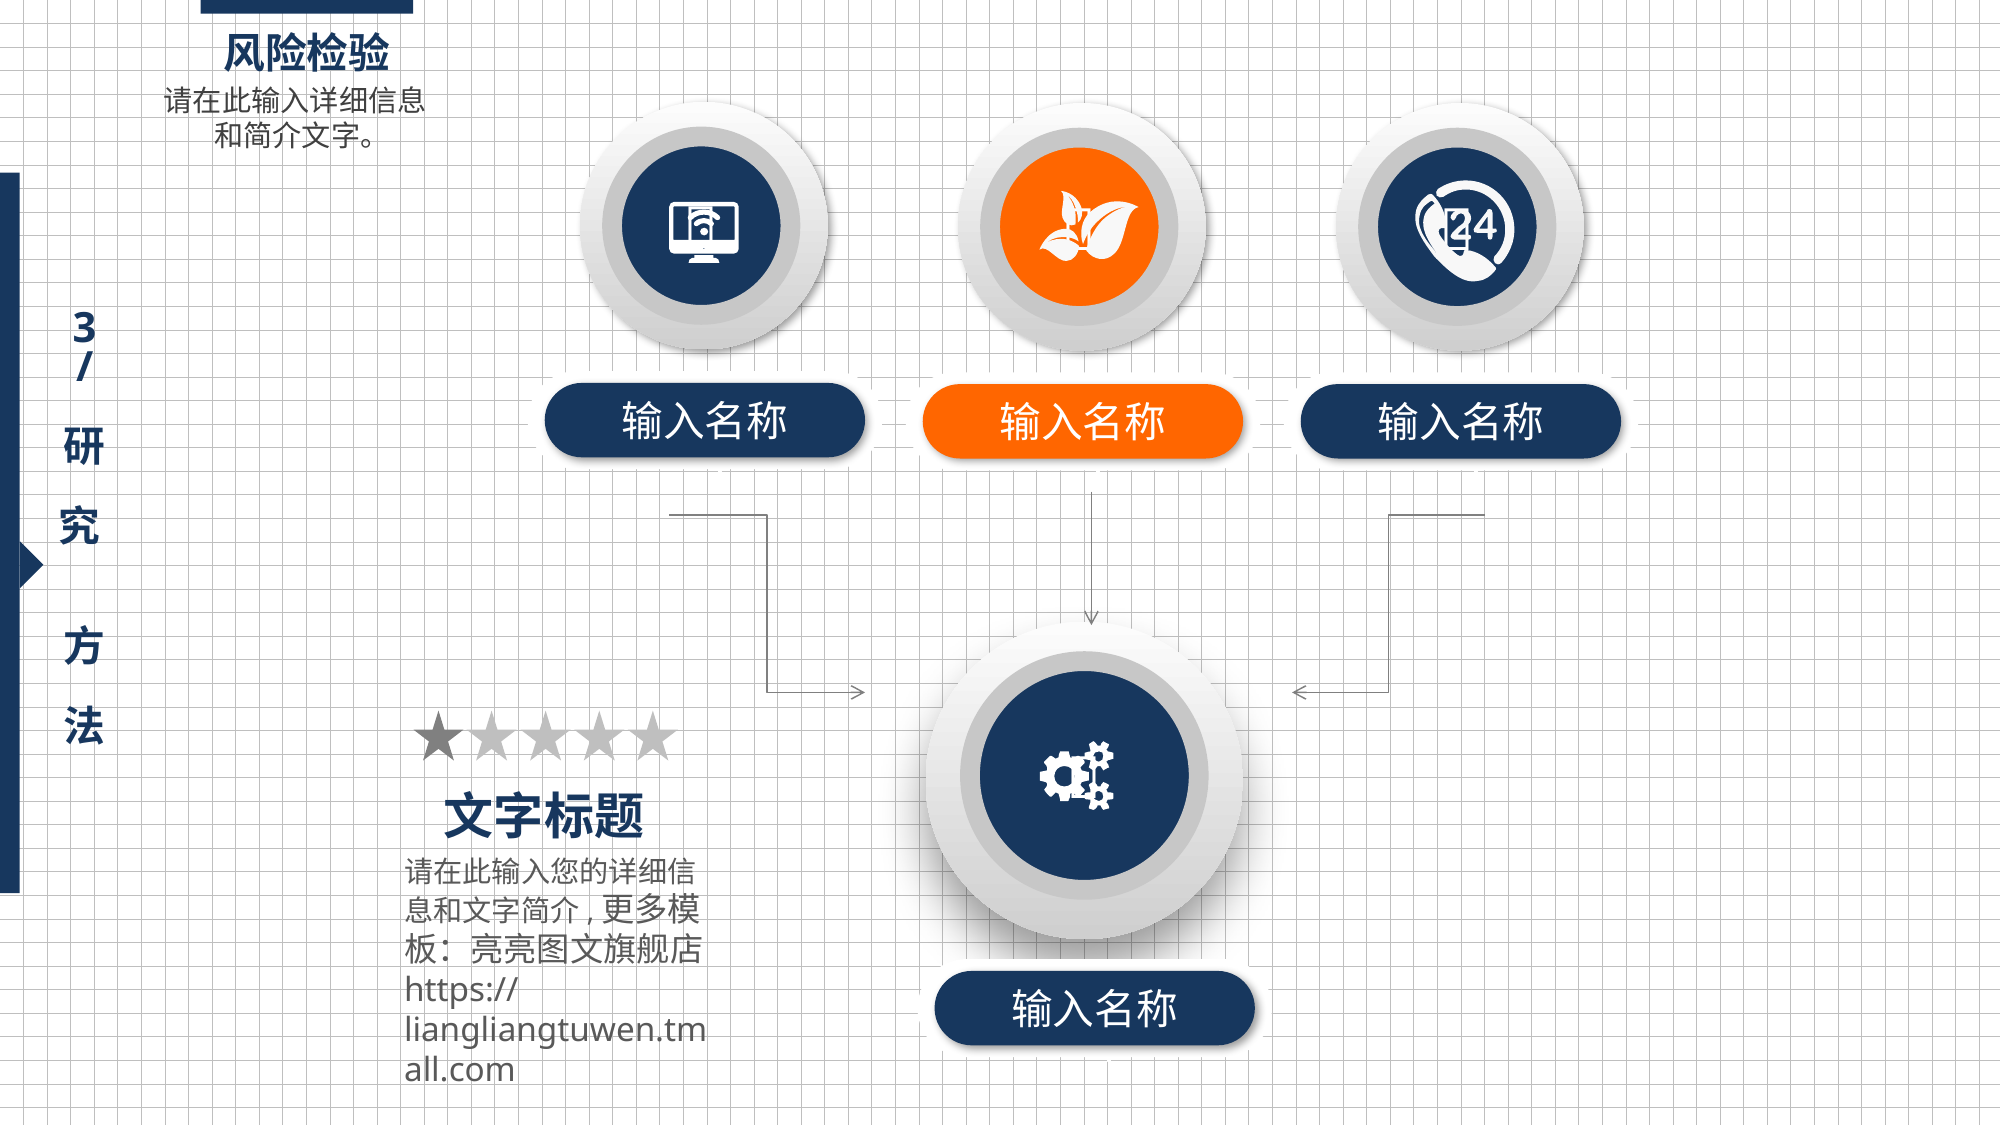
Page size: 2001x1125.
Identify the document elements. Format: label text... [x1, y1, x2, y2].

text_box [925, 621, 1244, 940]
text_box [1291, 514, 1485, 693]
text_box 1节 [915, 957, 1275, 1060]
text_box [1412, 180, 1515, 283]
text_box [1333, 100, 1586, 353]
text_box 请在此输入您的详细信息和文字简介,更多模板：亮亮图文旗舰店https://liangliangtuwen.tmall.com [389, 846, 741, 1096]
text_box [625, 708, 680, 763]
text_box 输入名称 [920, 381, 1246, 461]
text_box 文字标题 [374, 776, 714, 852]
text_box 输入名称 [542, 380, 868, 460]
text_box [464, 708, 518, 763]
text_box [0, 172, 44, 894]
text_box [572, 708, 626, 763]
text_box 输入名称 [1298, 381, 1624, 461]
text_box [518, 708, 572, 763]
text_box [668, 514, 866, 693]
text_box [199, 0, 415, 16]
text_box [1039, 190, 1139, 263]
text_box  [609, 134, 793, 317]
text_box 风险检验 [114, 28, 500, 84]
text_box 输入名称 [932, 968, 1257, 1048]
text_box 请在此输入详细信息 和简介文字。 [134, 75, 470, 160]
text_box 1节 [903, 370, 1263, 473]
text_box 1节 [1281, 370, 1641, 473]
text_box [955, 100, 1208, 353]
text_box  [1365, 135, 1549, 319]
text_box 3 / 研 究 方 法 [48, 302, 127, 758]
text_box  [987, 135, 1171, 319]
text_box [577, 99, 830, 352]
text_box [411, 708, 465, 763]
text_box 1节 [525, 369, 885, 472]
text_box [668, 201, 739, 264]
